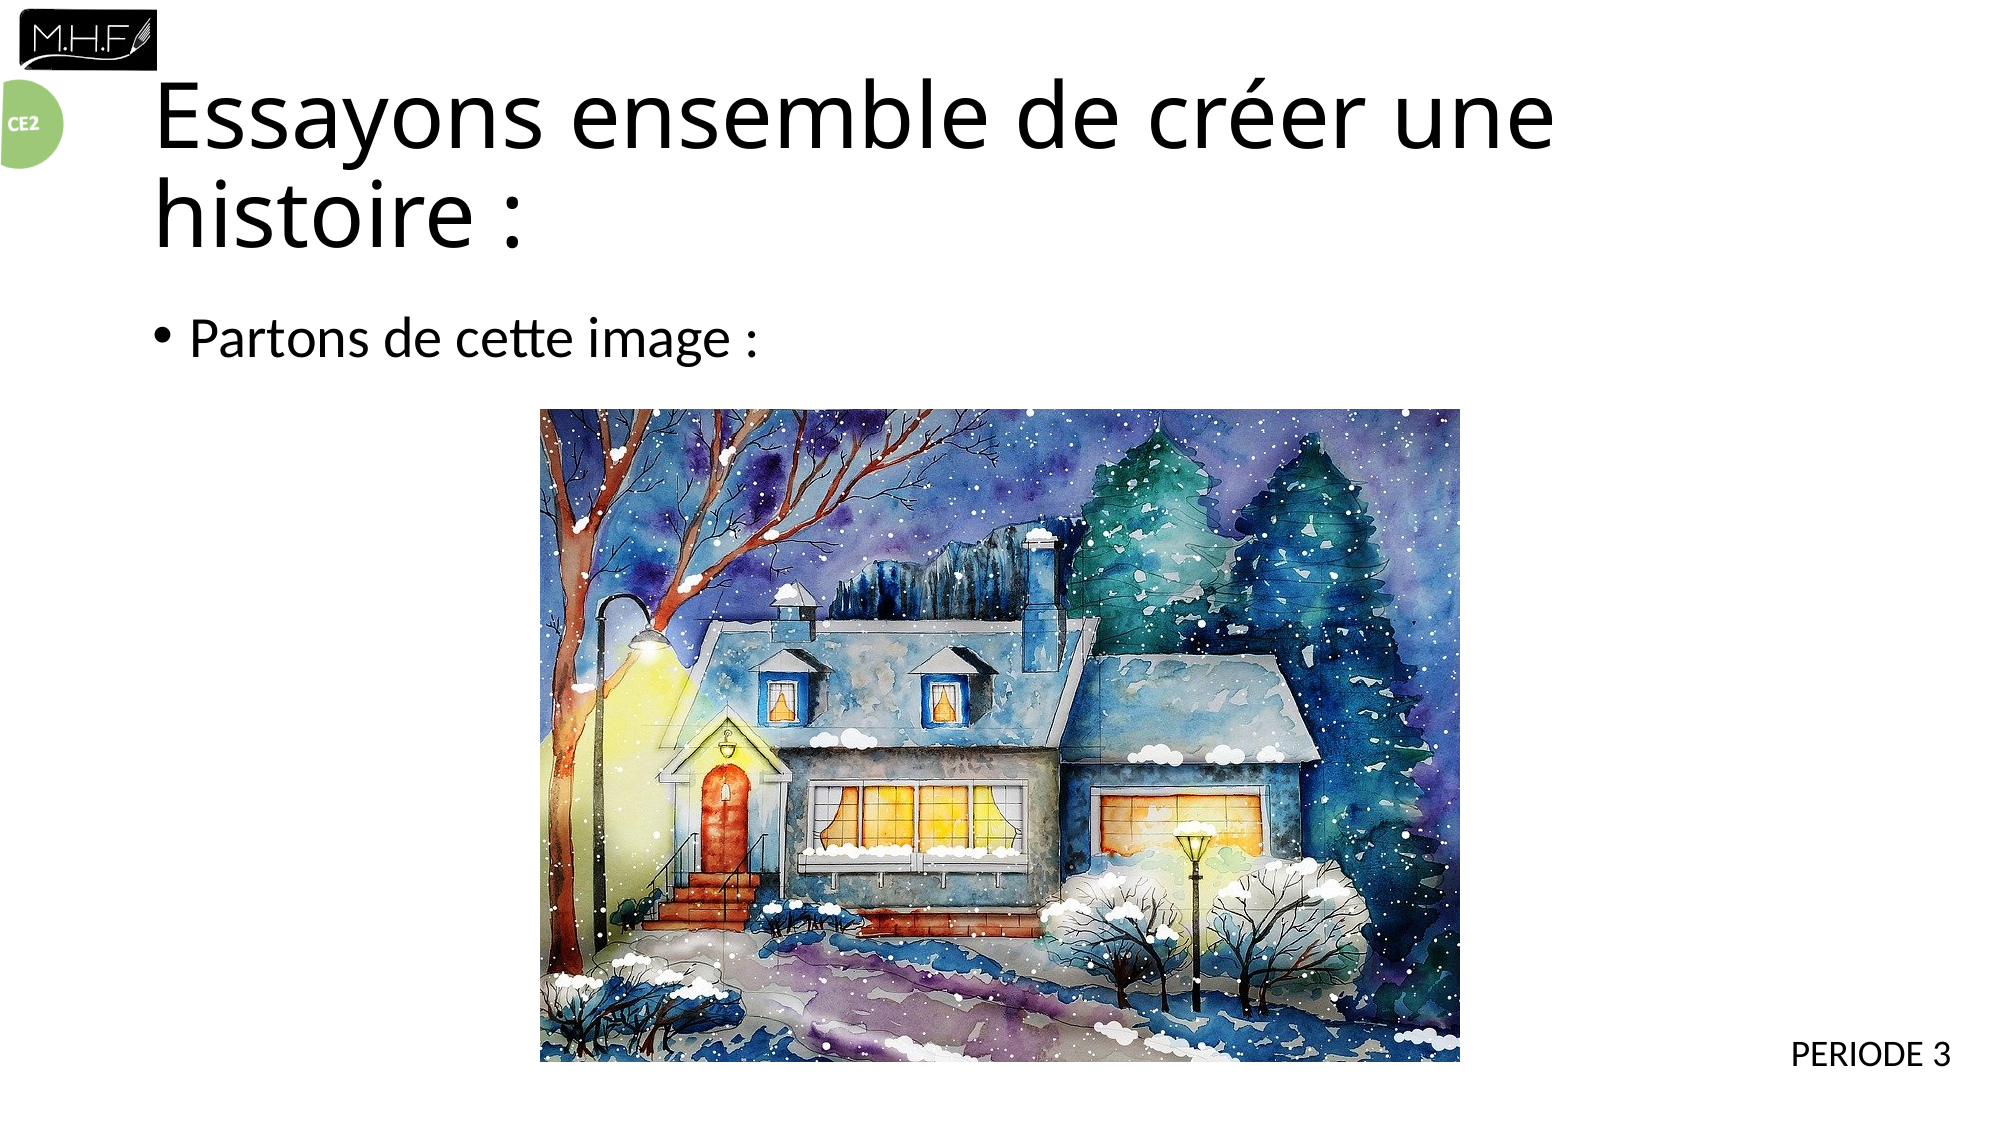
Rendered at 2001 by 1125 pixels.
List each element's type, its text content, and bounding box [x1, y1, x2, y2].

title Essayons ensemble de créer une histoire : [137, 59, 1863, 278]
picture [0, 7, 157, 207]
picture [540, 409, 1460, 1062]
text_box PERIODE 3 [1362, 1021, 1967, 1082]
list Partons de cette image : [137, 299, 1863, 390]
